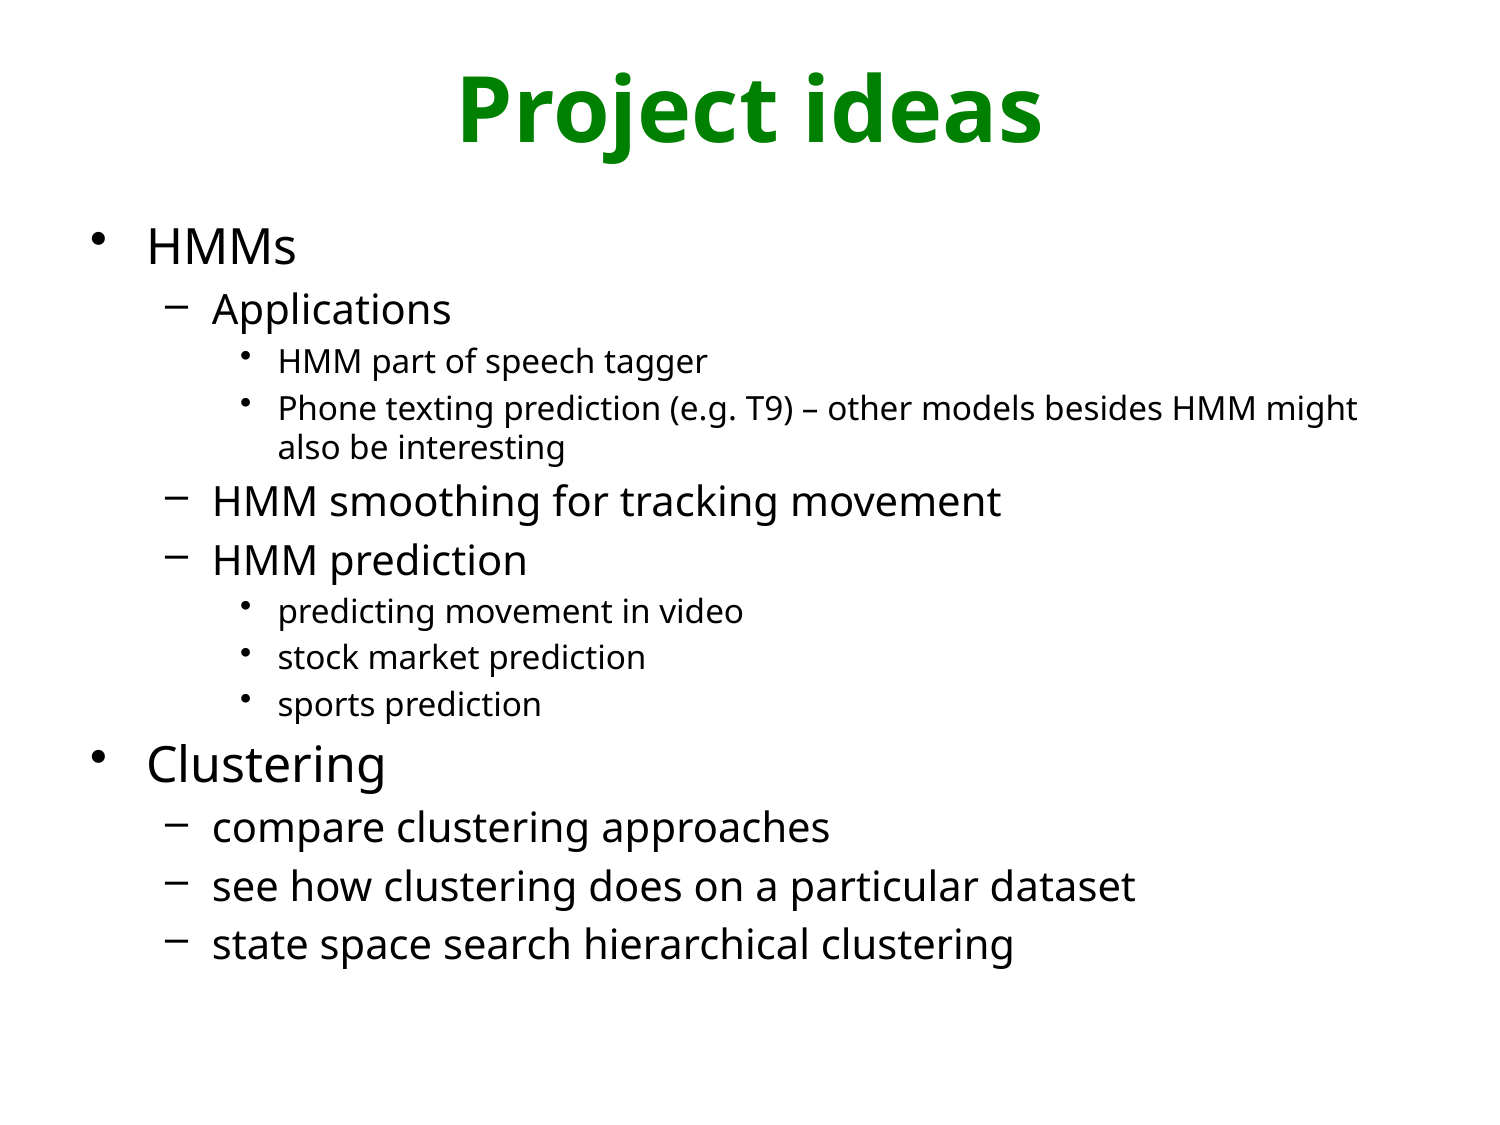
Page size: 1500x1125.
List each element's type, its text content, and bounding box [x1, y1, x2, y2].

title Project ideas [74, 12, 1426, 201]
list HMMs Applications HMM part of speech tagger Phone texting prediction (e.g. T9) – other models besides HMM might also be interesting HMM smoothing for tracking movement HMM prediction predicting movement in video stock market prediction sports prediction Clustering compare clustering approaches see how clustering does on a particular dataset state space search hierarchical clustering [74, 207, 1426, 1013]
